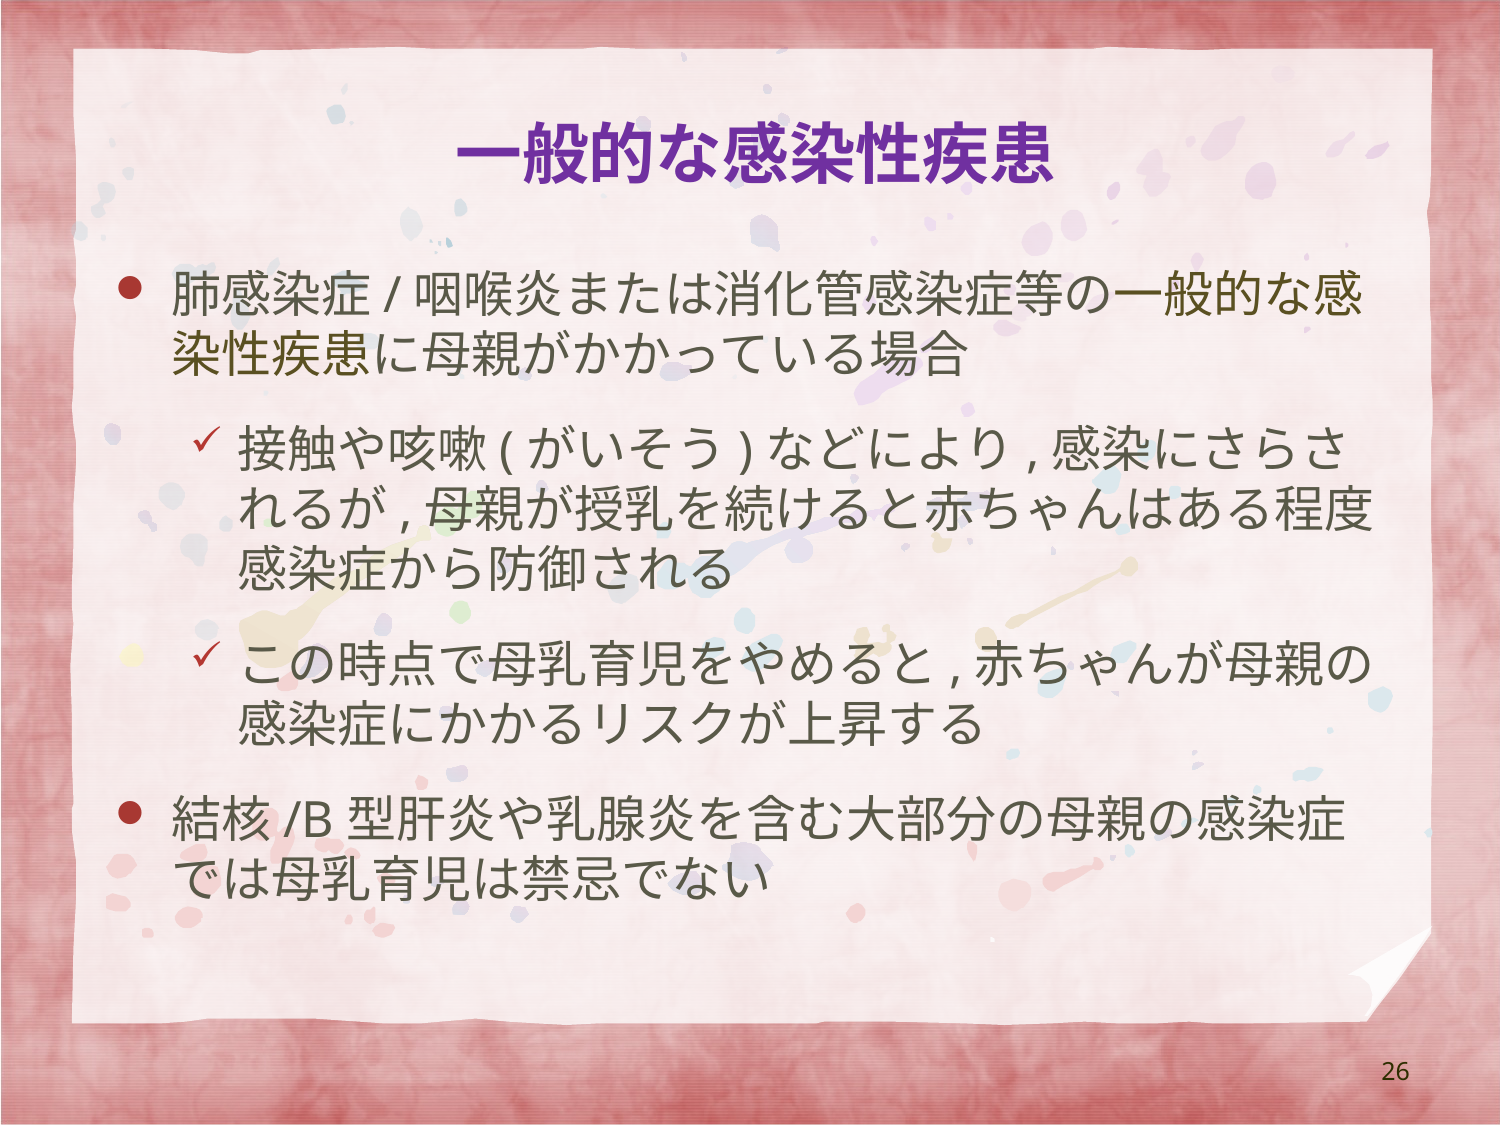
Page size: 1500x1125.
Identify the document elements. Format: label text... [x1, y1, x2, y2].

picture [0, 0, 1500, 1125]
title 一般的な感染性疾患 [152, 93, 1360, 212]
slide_number 26 [1074, 1042, 1425, 1103]
list 肺感染症/咽喉炎または消化管感染症等の一般的な感染性疾患に母親がかかっている場合 接触や咳嗽(がいそう)などにより,感染にさらされるが,母親が授乳を続けると赤ちゃんはある程度感染症から防御される この時点で母乳育児をやめると,赤ちゃんが母親の感染症にかかるリスクが上昇する 結核/B型肝炎や乳腺炎を含む大部分の母親の感染症では母乳育児は禁忌でない [100, 255, 1412, 868]
